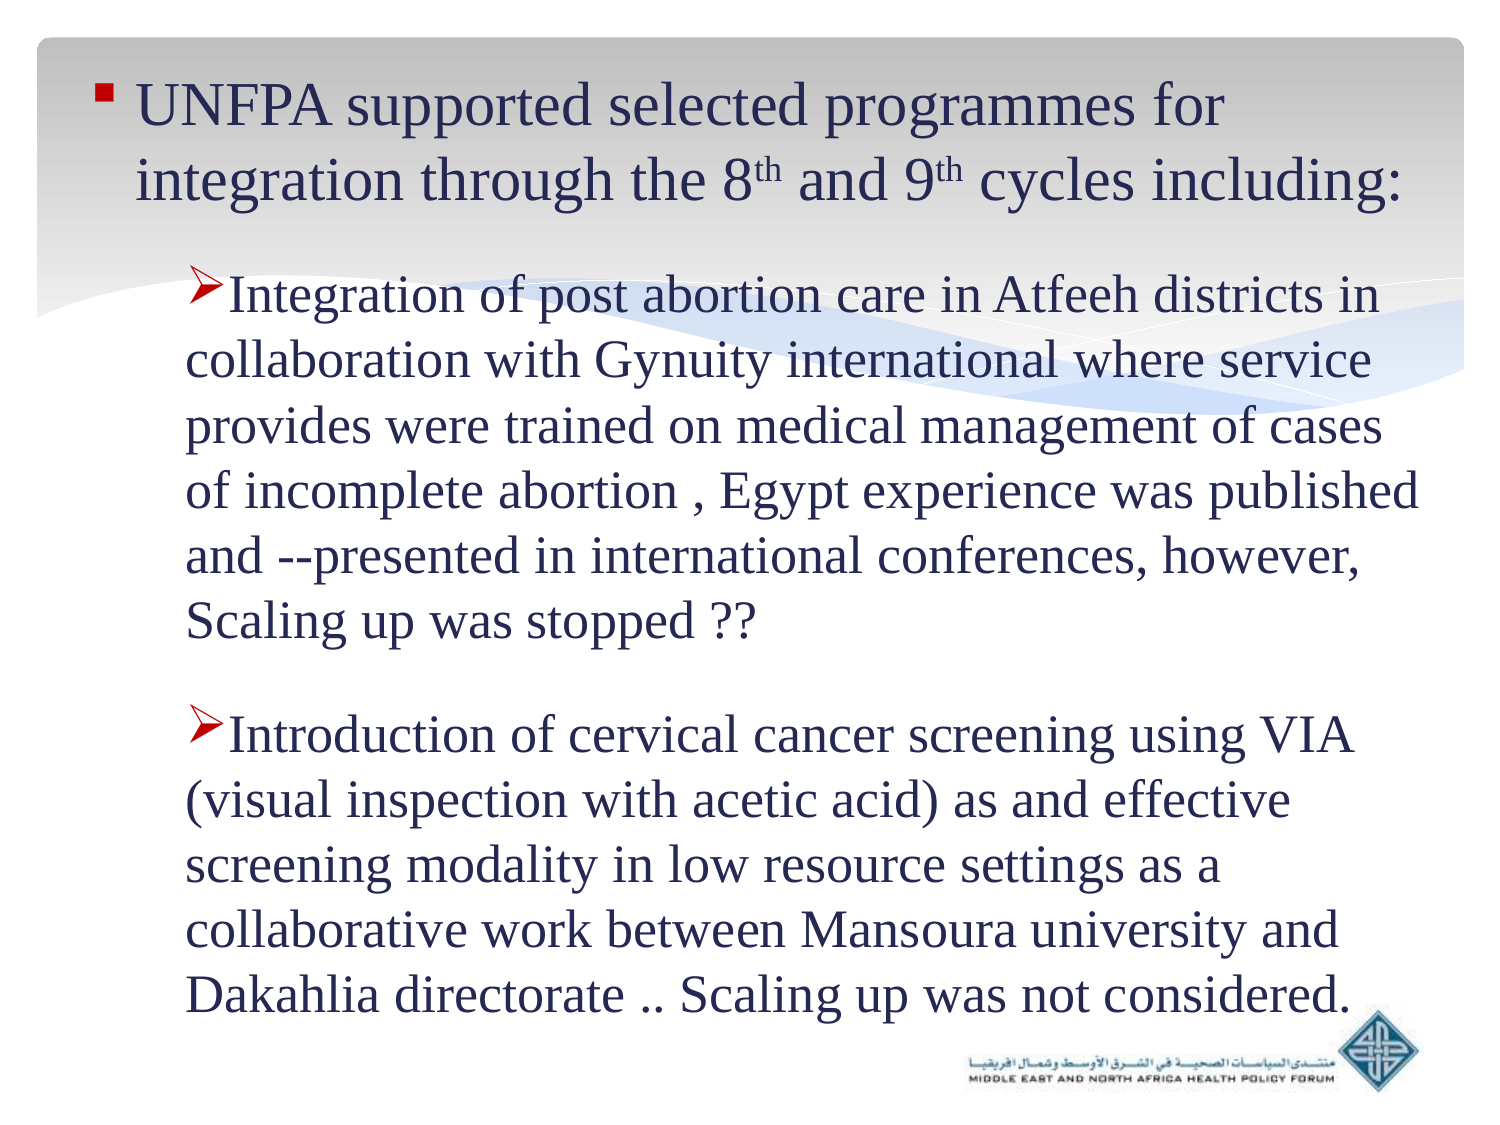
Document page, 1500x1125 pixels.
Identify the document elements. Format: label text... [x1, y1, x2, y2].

picture [964, 1044, 1425, 1099]
list UNFPA supported selected programmes for integration through the 8th and 9th cycles including: Integration of post abortion care in Atfeeh districts in collaboration with Gynuity international where service provides were trained on medical management of cases of incomplete abortion , Egypt experience was published and --presented in international conferences, however, Scaling up was stopped ?? Introduction of cervical cancer screening using VIA (visual inspection with acetic acid) as and effective screening modality in low resource settings as a collaborative work between Mansoura university and Dakahlia directorate .. Scaling up was not considered. [75, 55, 1437, 1044]
